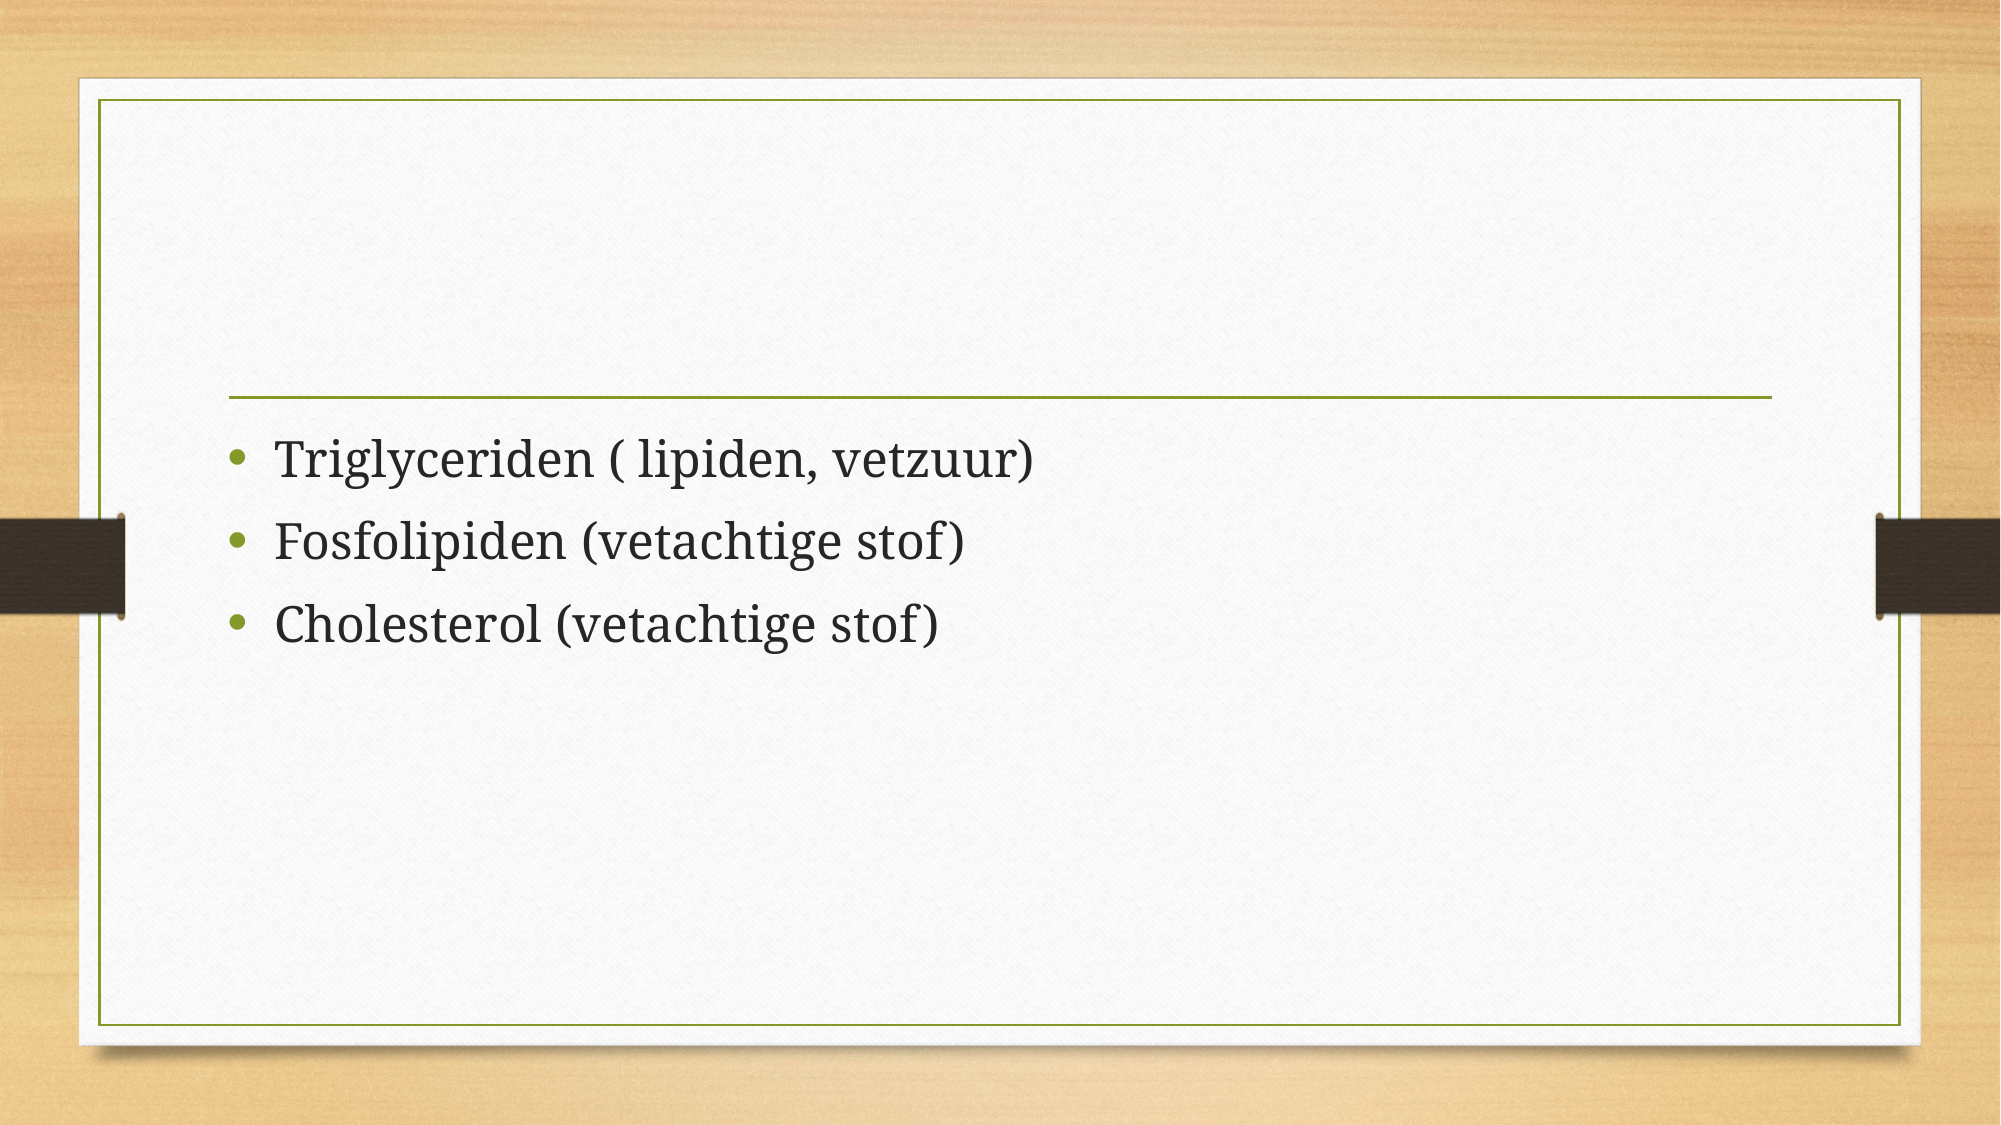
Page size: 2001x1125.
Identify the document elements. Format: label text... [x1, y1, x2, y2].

list Triglyceriden ( lipiden, vetzuur) Fosfolipiden (vetachtige stof) Cholesterol (vetachtige stof) [212, 419, 1788, 964]
picture [0, 0, 2001, 1125]
